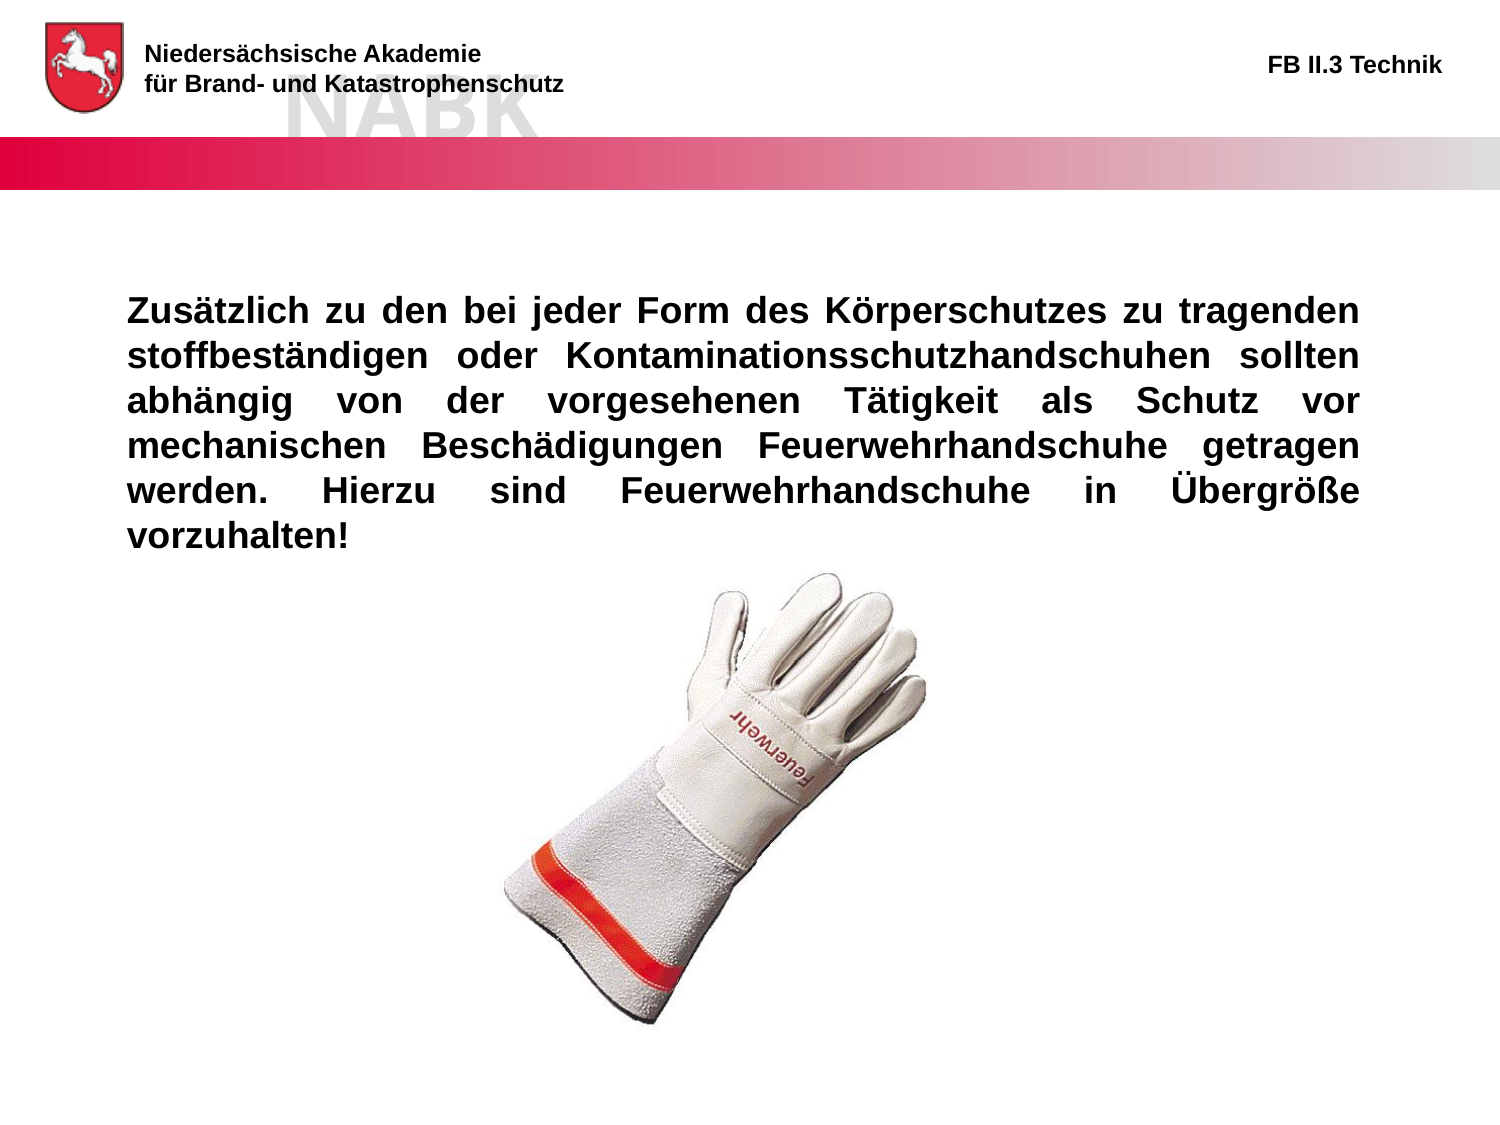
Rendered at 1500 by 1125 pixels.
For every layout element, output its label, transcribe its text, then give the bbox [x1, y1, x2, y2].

picture [45, 22, 124, 114]
picture [490, 562, 944, 1047]
text_box Zusätzlich zu den bei jeder Form des Körperschutzes zu tragenden stoffbeständigen oder Kontaminationsschutzhandschuhen sollten abhängig von der vorgesehenen Tätigkeit als Schutz vor mechanischen Beschädigungen Feuerwehrhandschuhe getragen werden. Hierzu sind Feuerwehrhandschuhe in Übergröße vorzuhalten! [112, 278, 1376, 564]
